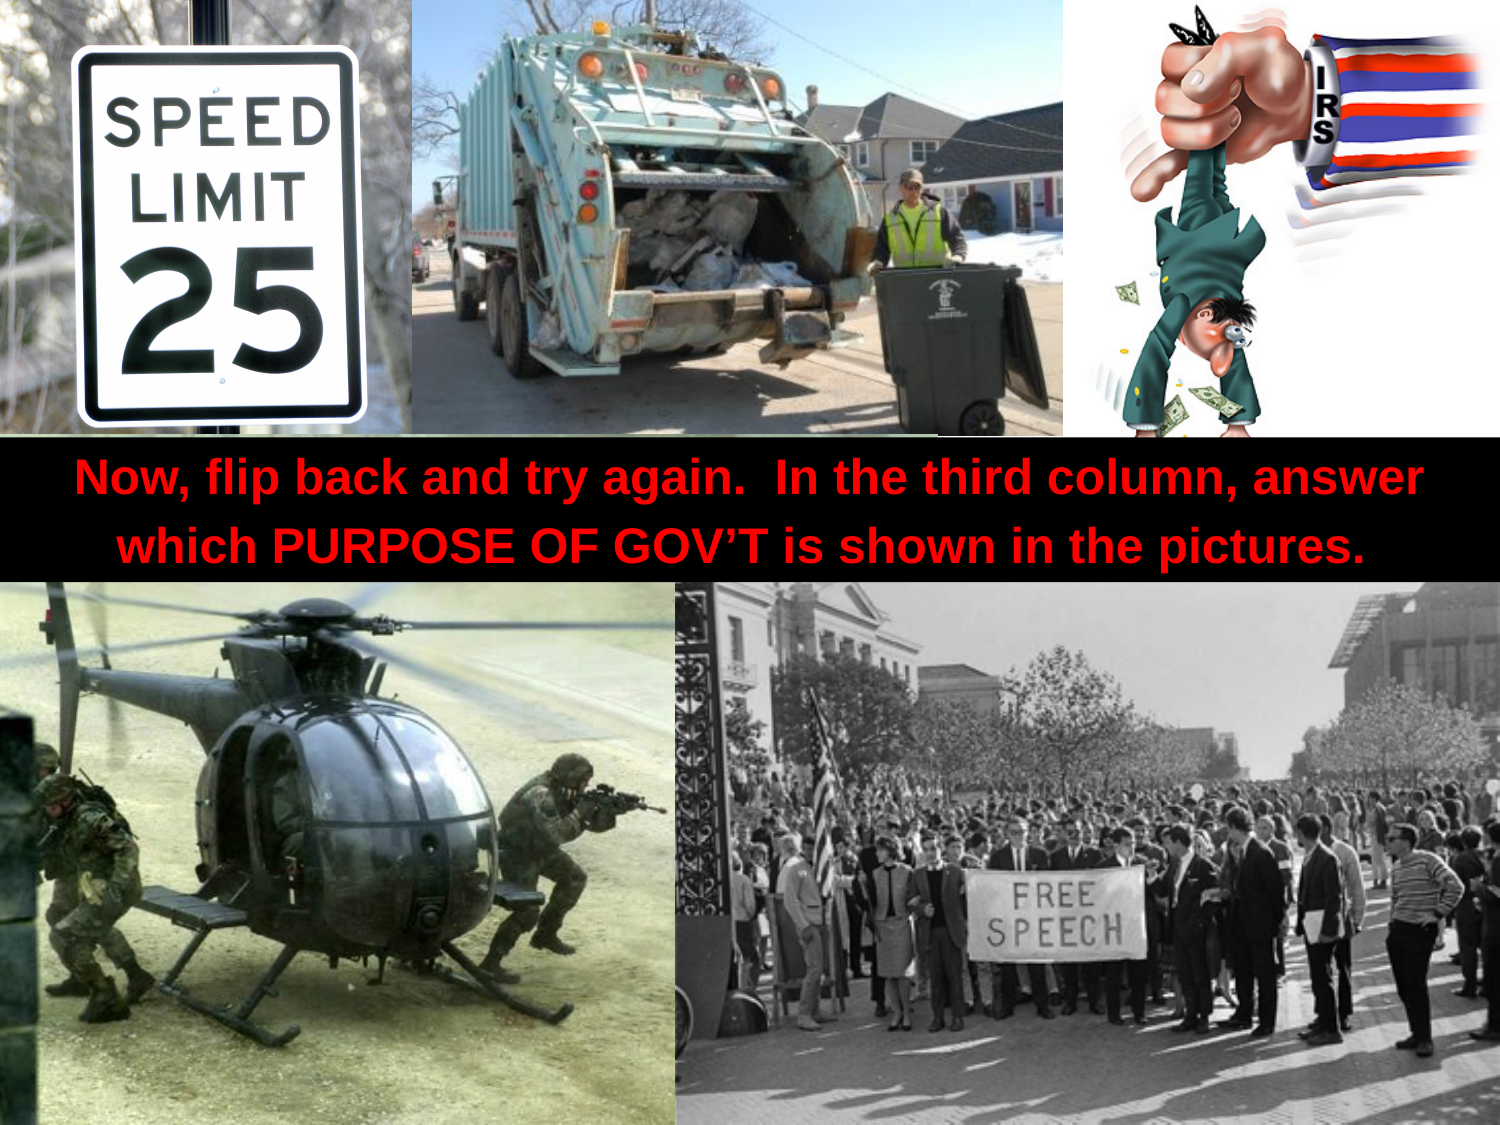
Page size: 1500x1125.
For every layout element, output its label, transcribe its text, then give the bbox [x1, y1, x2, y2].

picture [1078, 0, 1500, 526]
text_box Now, flip back and try again. In the third column, answer which PURPOSE OF GOV’T is shown in the pictures. [941, 437, 1500, 577]
picture [0, 0, 1500, 1125]
